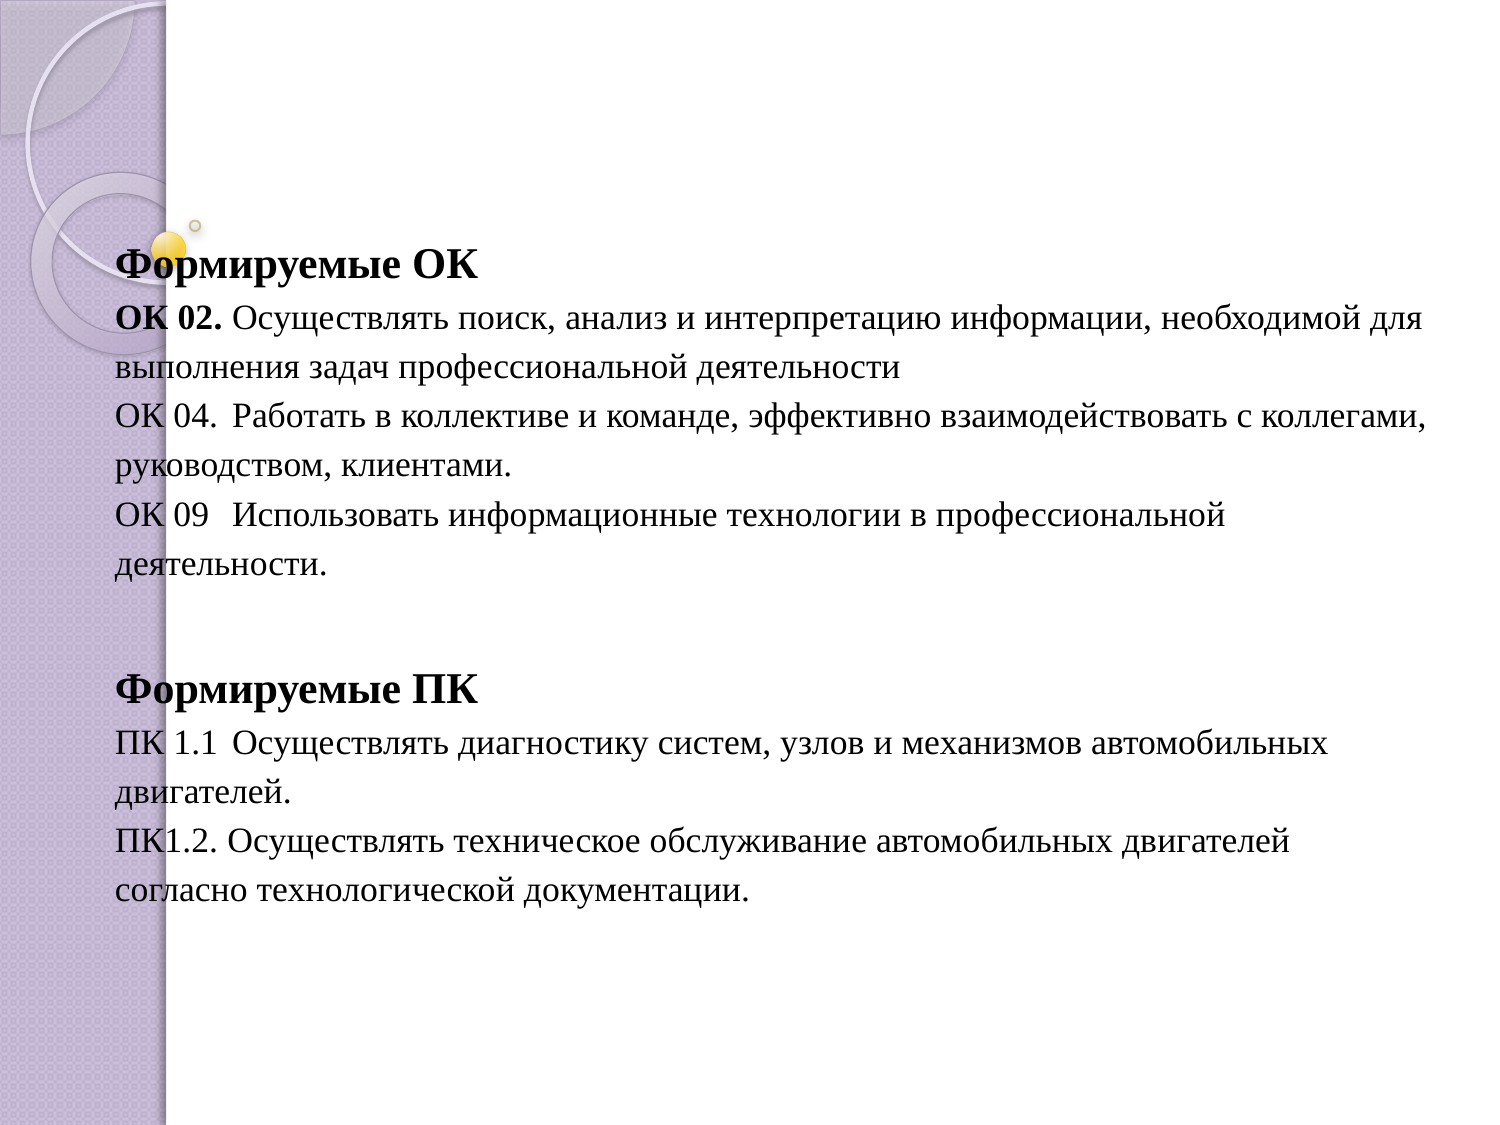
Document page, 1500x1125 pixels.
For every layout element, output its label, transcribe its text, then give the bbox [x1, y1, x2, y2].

title Формируемые ОК ОК 02. Осуществлять поиск, анализ и интерпретацию информации, необходимой для выполнения задач профессиональной деятельности ОК 04. Работать в коллективе и команде, эффективно взаимодействовать с коллегами, руководством, клиентами. ОК 09 Использовать информационные технологии в профессиональной деятельности. Формируемые ПК ПК 1.1 Осуществлять диагностику систем, узлов и механизмов автомобильных двигателей. ПК1.2. Осуществлять техническое обслуживание автомобильных двигателей согласно технологической документации. [100, 78, 1447, 1090]
